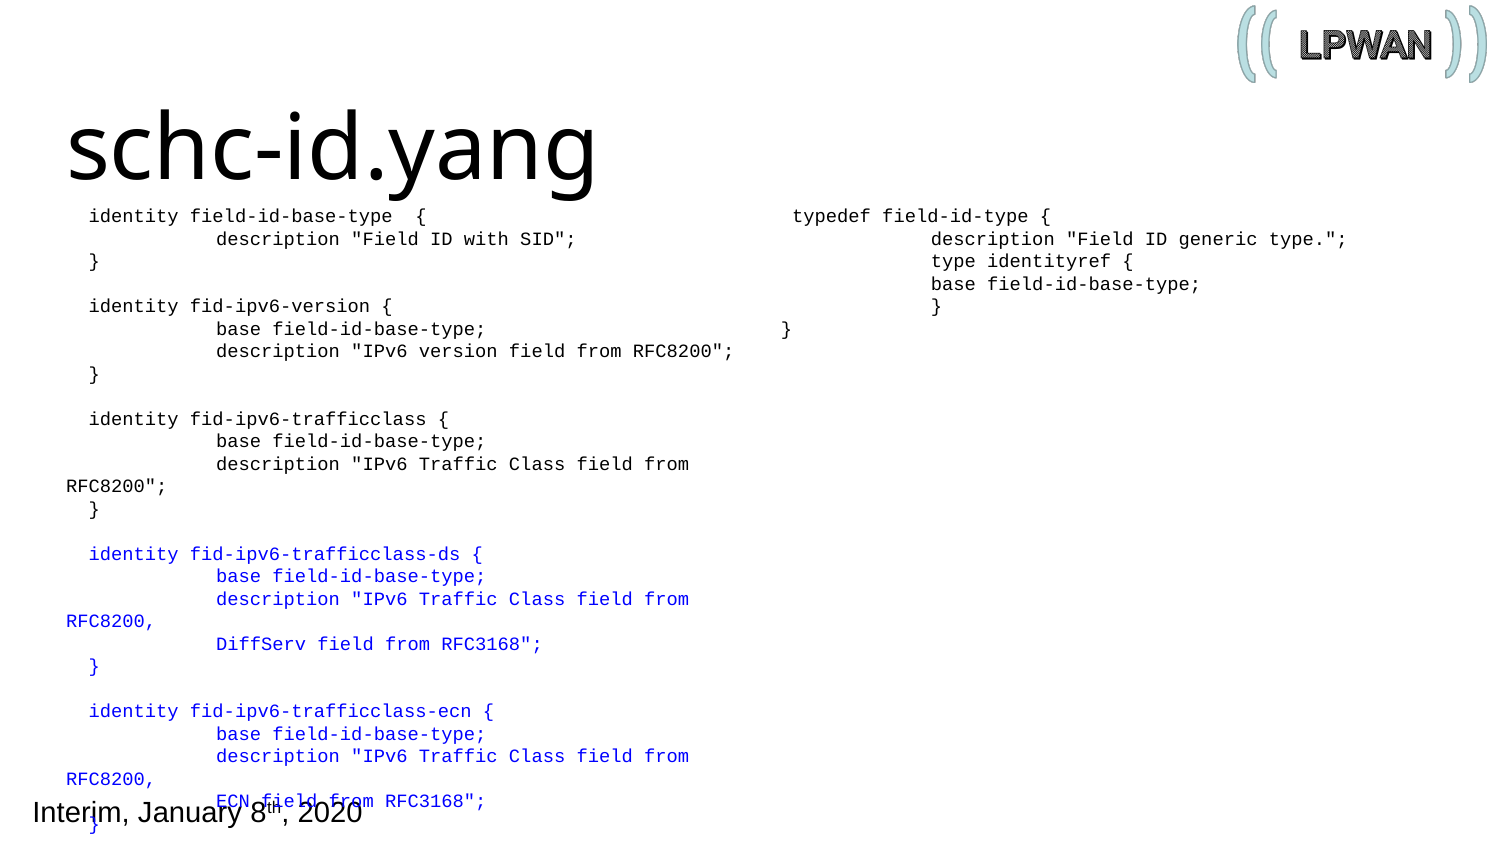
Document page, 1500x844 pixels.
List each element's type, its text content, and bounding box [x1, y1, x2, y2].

list identity field-id-base-type { description "Field ID with SID"; } identity fid-ipv6-version { base field-id-base-type; description "IPv6 version field from RFC8200"; } identity fid-ipv6-trafficclass { base field-id-base-type; description "IPv6 Traffic Class field from RFC8200"; } identity fid-ipv6-trafficclass-ds { base field-id-base-type; description "IPv6 Traffic Class field from RFC8200, DiffServ field from RFC3168"; } identity fid-ipv6-trafficclass-ecn { base field-id-base-type; description "IPv6 Traffic Class field from RFC8200, ECN field from RFC3168"; } [51, 189, 765, 790]
list typedef field-id-type { description "Field ID generic type."; type identityref { base field-id-base-type; } } [765, 189, 1481, 790]
picture [1237, 5, 1487, 83]
title schc-id.yang [51, 72, 1449, 167]
